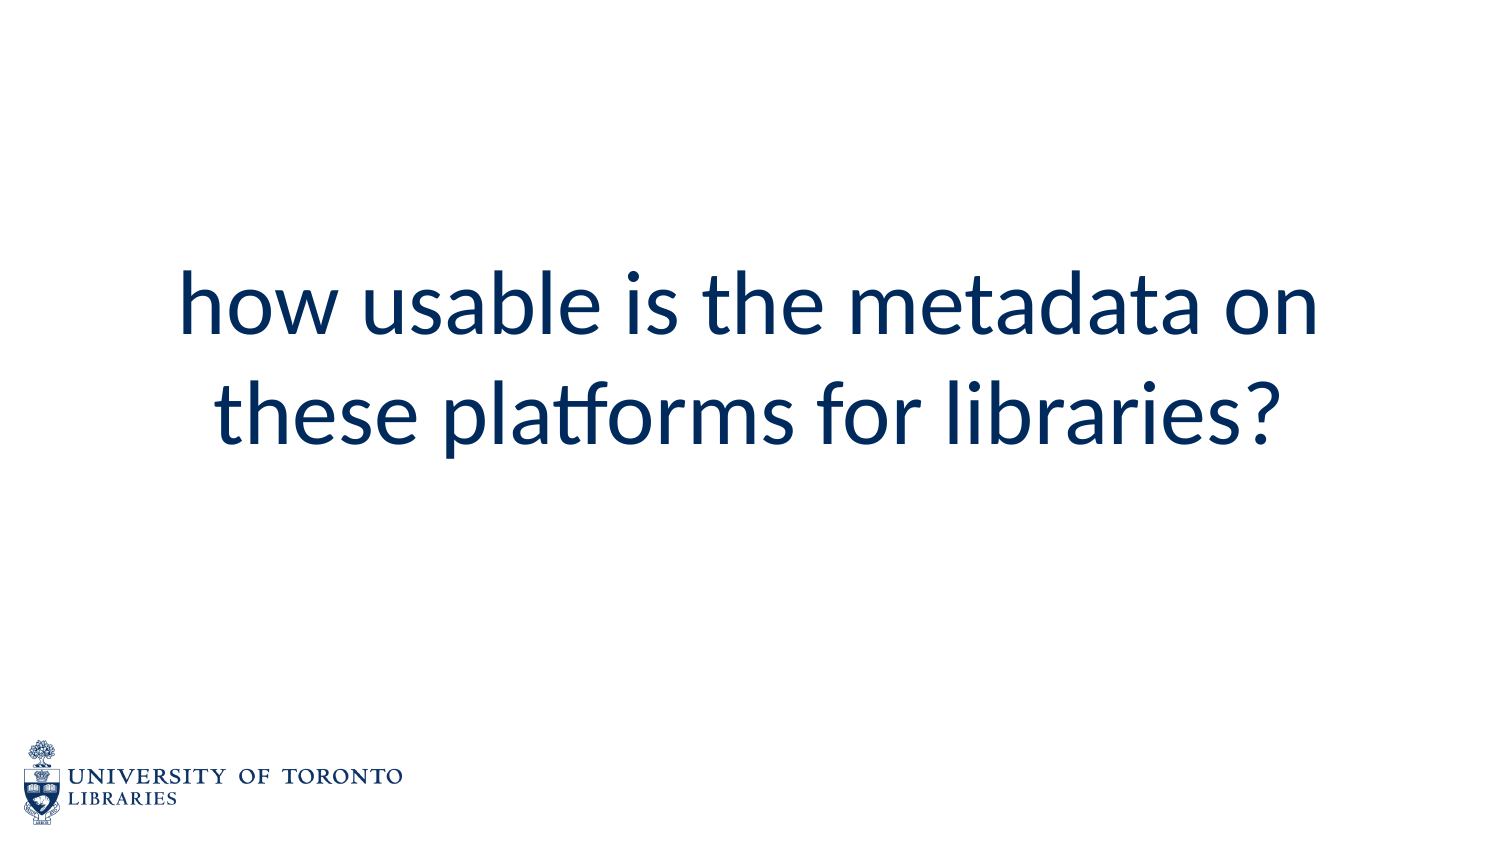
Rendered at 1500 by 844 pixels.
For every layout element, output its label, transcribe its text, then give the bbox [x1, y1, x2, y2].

picture [24, 740, 402, 825]
title how usable is the metadata on these platforms for libraries? [112, 262, 1388, 443]
